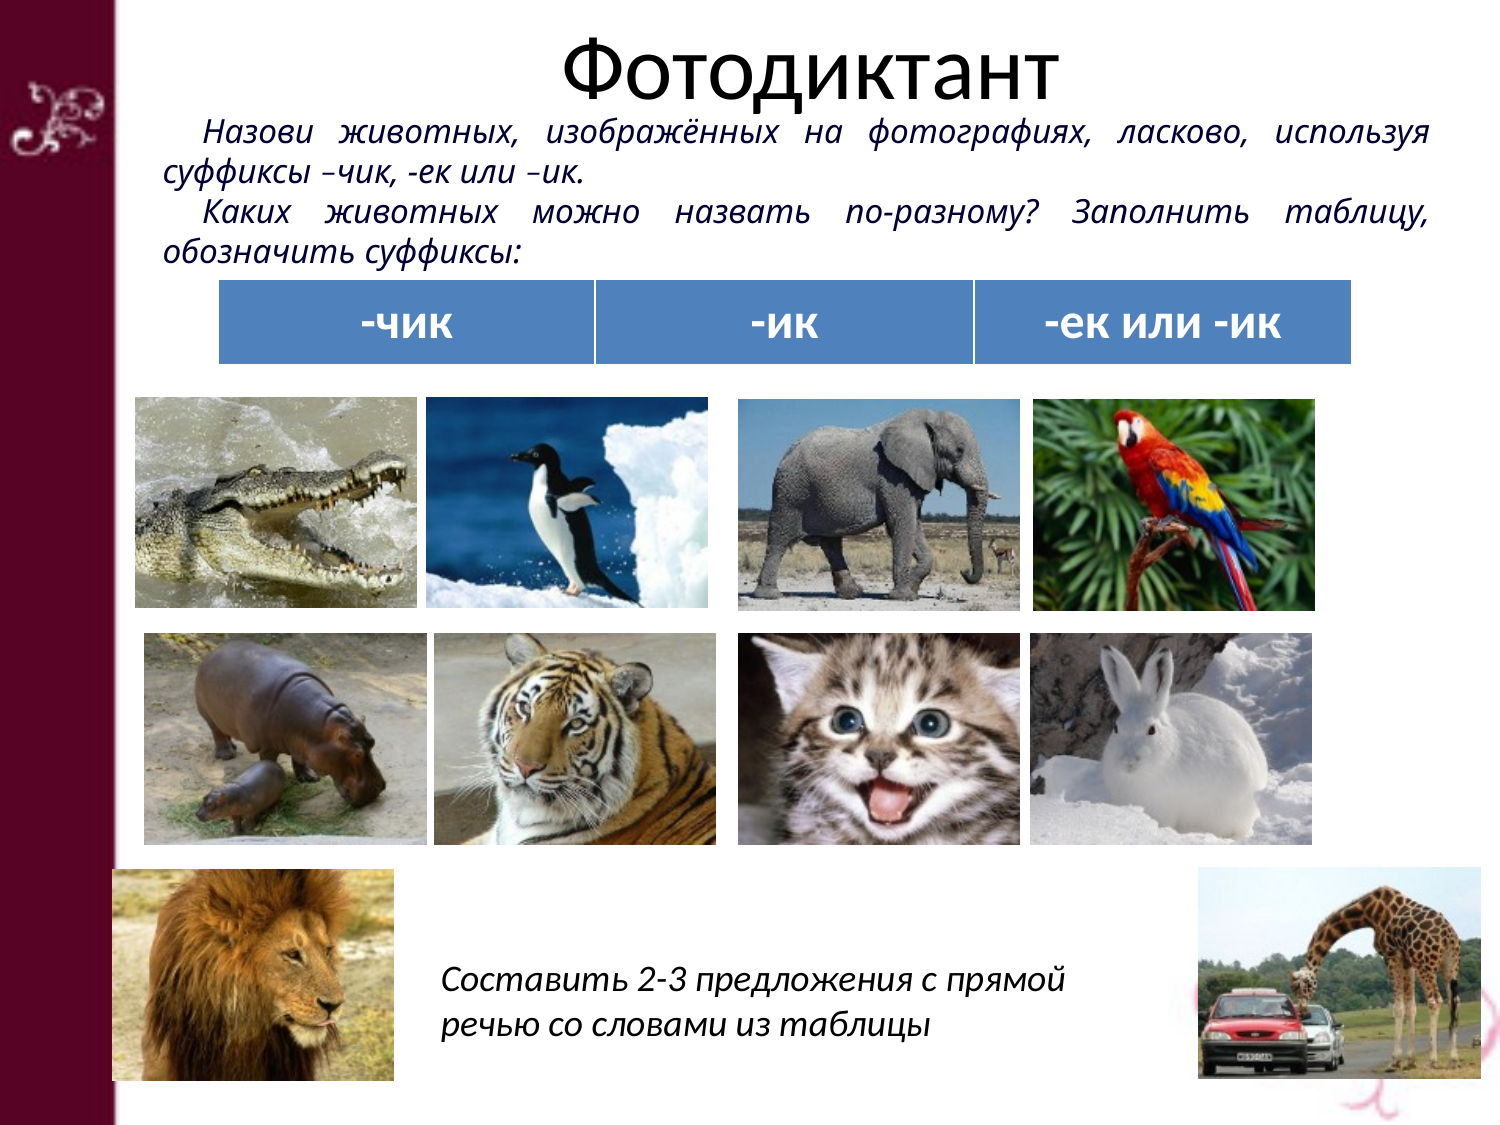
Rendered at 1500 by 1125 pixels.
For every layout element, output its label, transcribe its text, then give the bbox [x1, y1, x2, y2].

text_box Назови животных, изображённых на фотографиях, ласково, используя суффиксы –чик, -ек или –ик. Каких животных можно назвать по-разному? Заполнить таблицу, обозначить суффиксы: [147, 102, 1447, 278]
table_header -ик [596, 280, 973, 364]
picture [0, 0, 1500, 1125]
table_header -ек или -ик [975, 280, 1351, 364]
title Фотодиктант [135, 0, 1486, 126]
table_header -чик [219, 280, 594, 364]
text_box Составить 2-3 предложения с прямой речью со словами из таблицы [426, 946, 1171, 1051]
